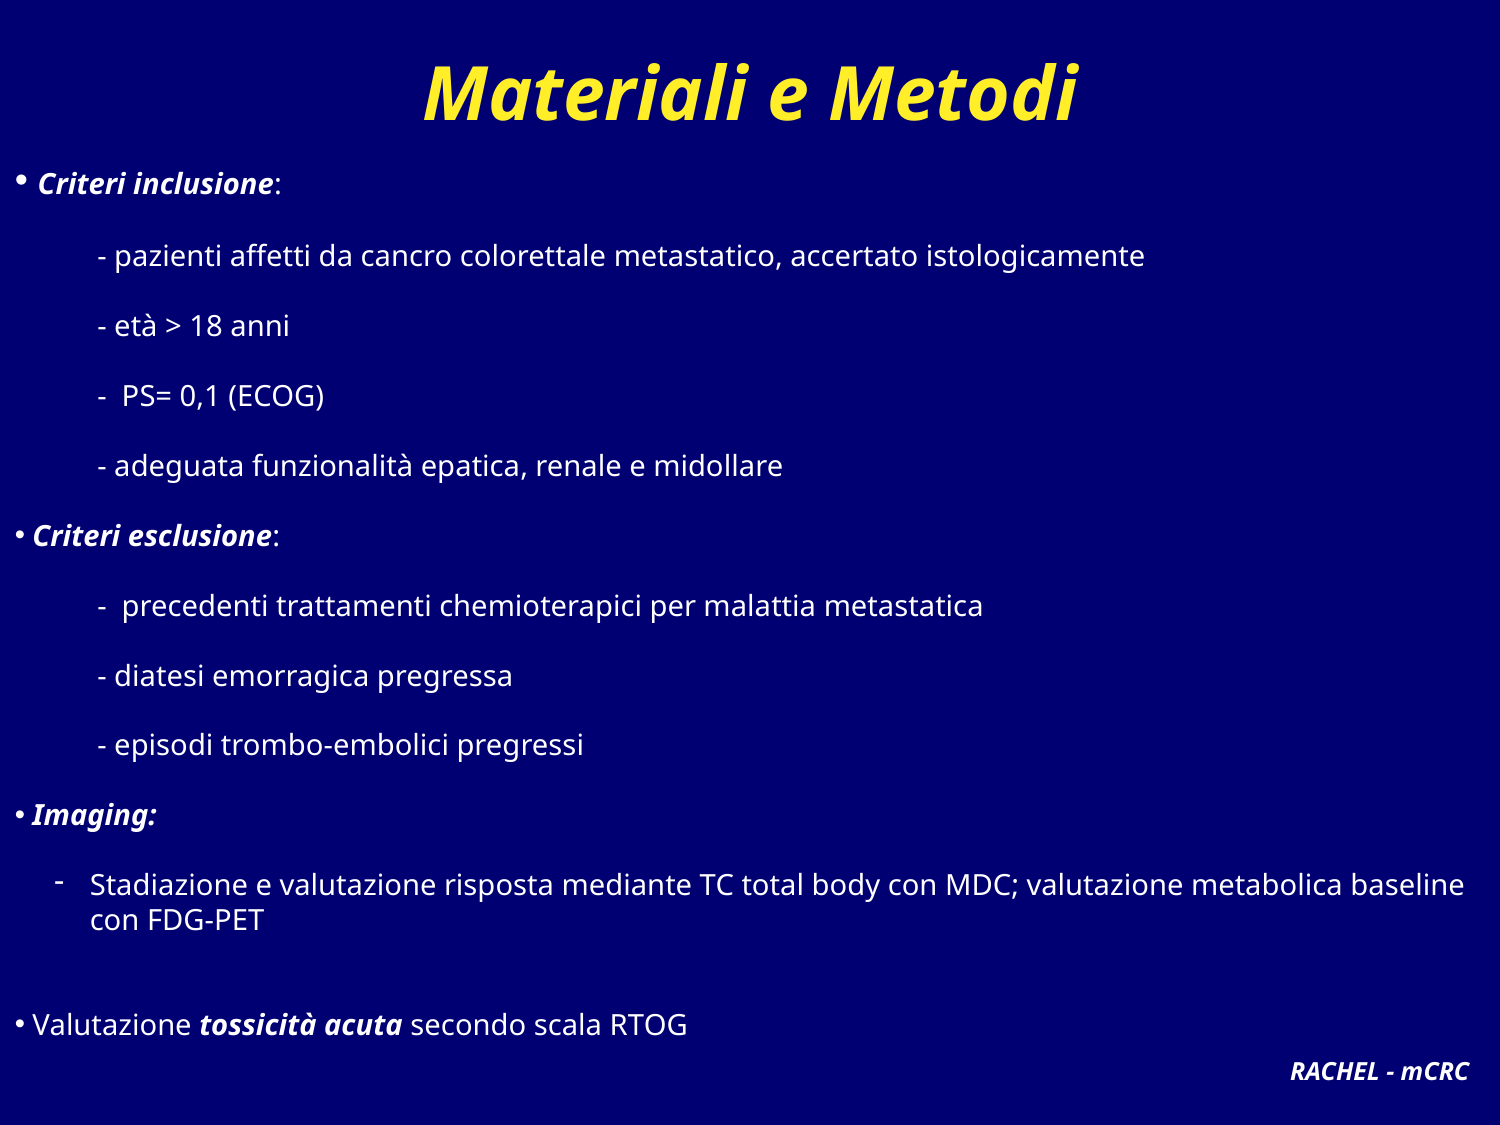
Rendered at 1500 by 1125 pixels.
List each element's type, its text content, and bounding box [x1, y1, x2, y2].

title Materiali e Metodi [0, 1, 1500, 180]
text_box Criteri inclusione: - pazienti affetti da cancro colorettale metastatico, accertato istologicamente - età > 18 anni - PS= 0,1 (ECOG) - adeguata funzionalità epatica, renale e midollare Criteri esclusione: - precedenti trattamenti chemioterapici per malattia metastatica - diatesi emorragica pregressa - episodi trombo-embolici pregressi Imaging: Stadiazione e valutazione risposta mediante TC total body con MDC; valutazione metabolica baseline con FDG-PET Valutazione tossicità acuta secondo scala RTOG [0, 180, 1500, 1125]
text_box RACHEL - mCRC [1196, 1048, 1485, 1093]
